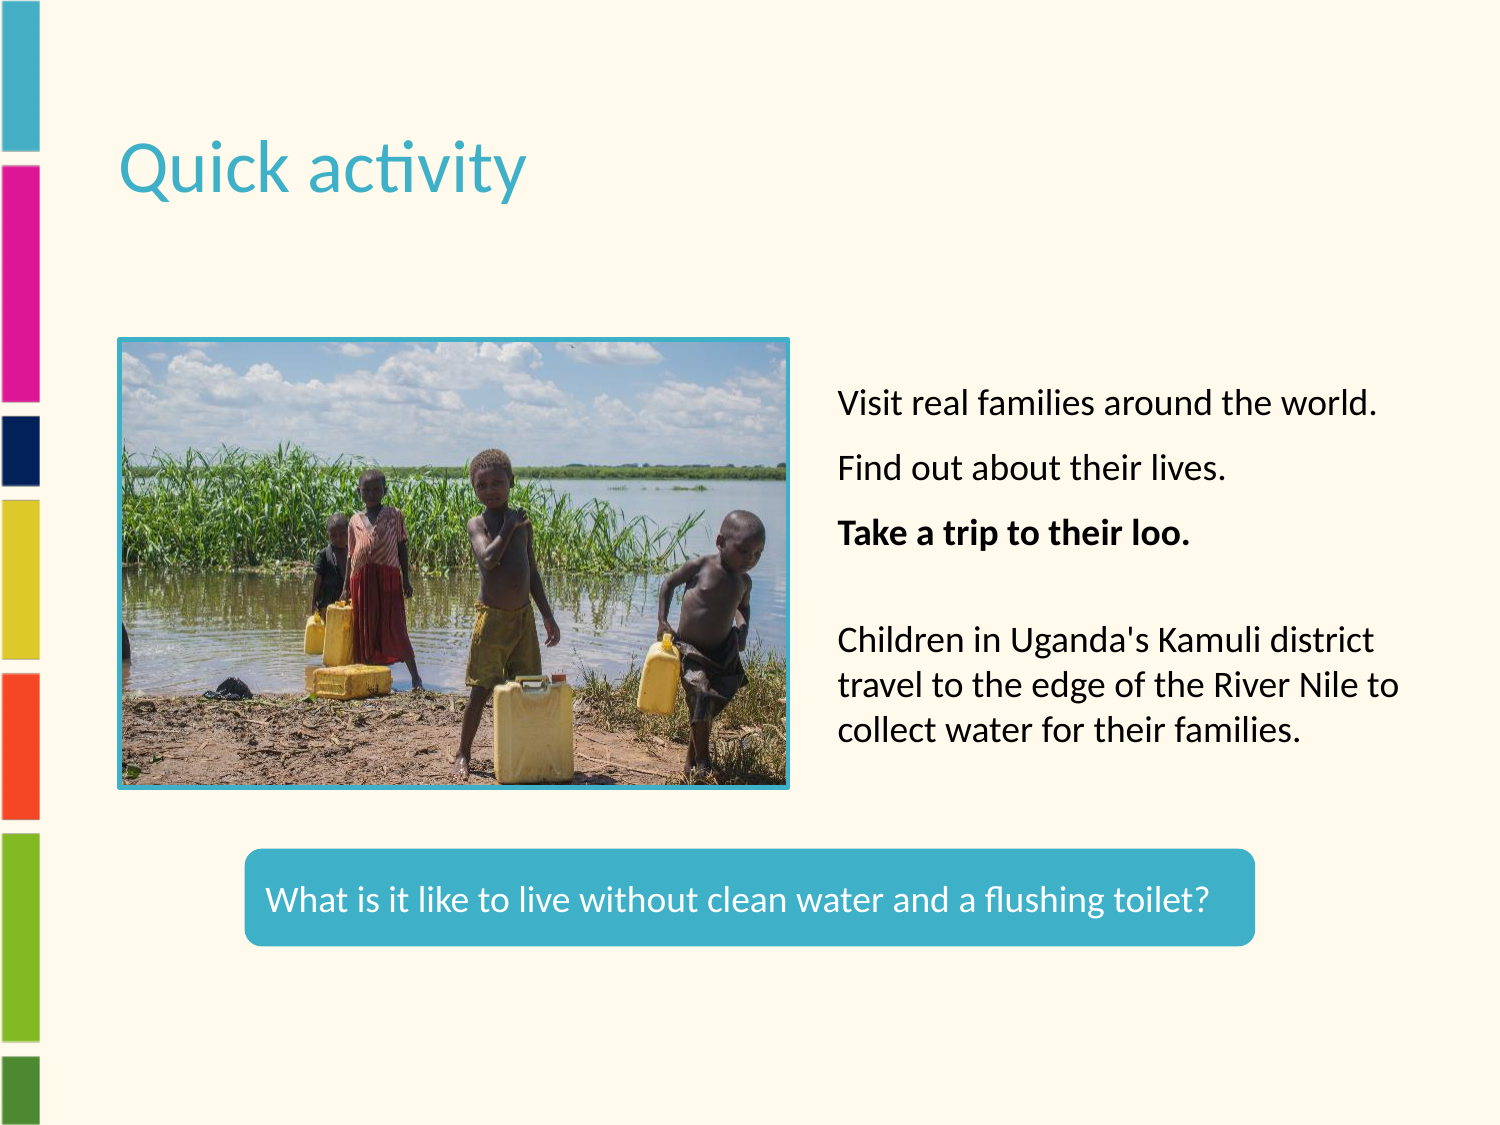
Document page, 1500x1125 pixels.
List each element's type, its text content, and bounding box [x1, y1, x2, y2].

text_box What is it like to live without clean water and a flushing toilet? [244, 848, 1256, 947]
picture [2, 1, 39, 1124]
picture [121, 342, 786, 785]
text_box Children in Uganda's Kamuli district travel to the edge of the River Nile to collect water for their families. [822, 607, 1484, 758]
title Quick activity [103, 59, 1397, 278]
text_box Visit real families around the world. Find out about their lives. Take a trip to their loo. [822, 367, 1419, 561]
